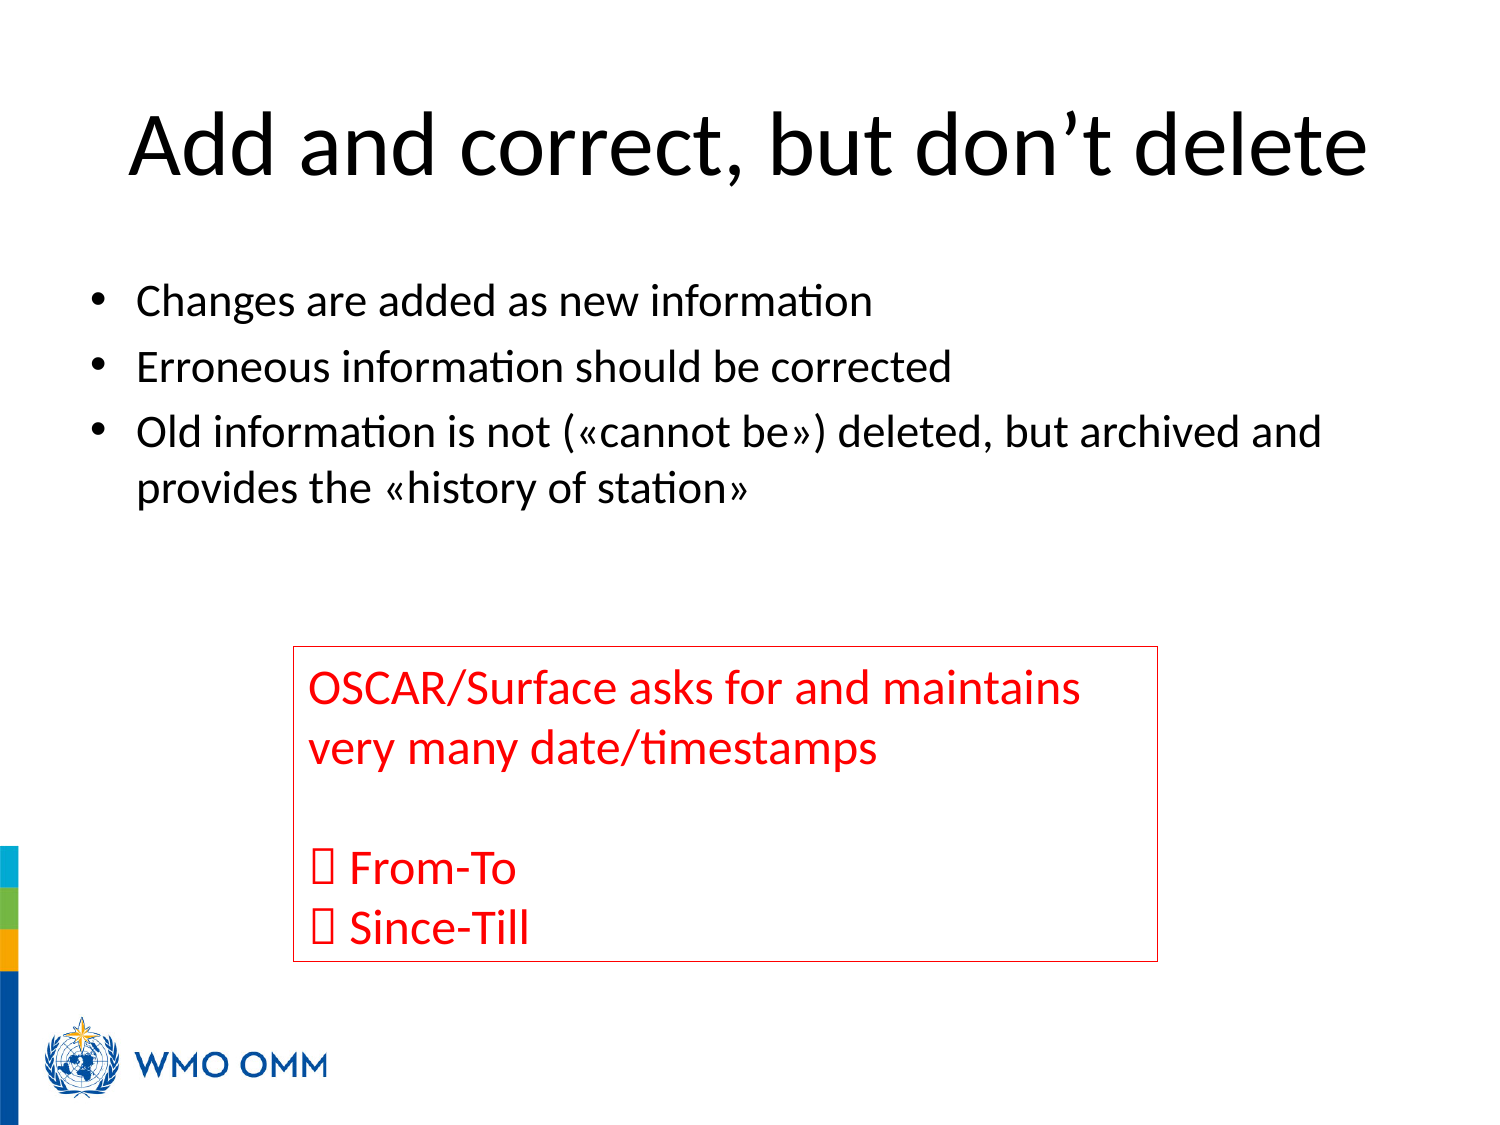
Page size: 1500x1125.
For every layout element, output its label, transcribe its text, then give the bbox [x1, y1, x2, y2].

text_box OSCAR/Surface asks for and maintains very many date/timestamps  From-To  Since-Till [293, 646, 1158, 962]
title Add and correct, but don’t delete [75, 45, 1425, 233]
list Changes are added as new information Erroneous information should be corrected Old information is not («cannot be») deleted, but archived and provides the «history of station» [75, 262, 1425, 522]
picture [0, 845, 327, 1125]
